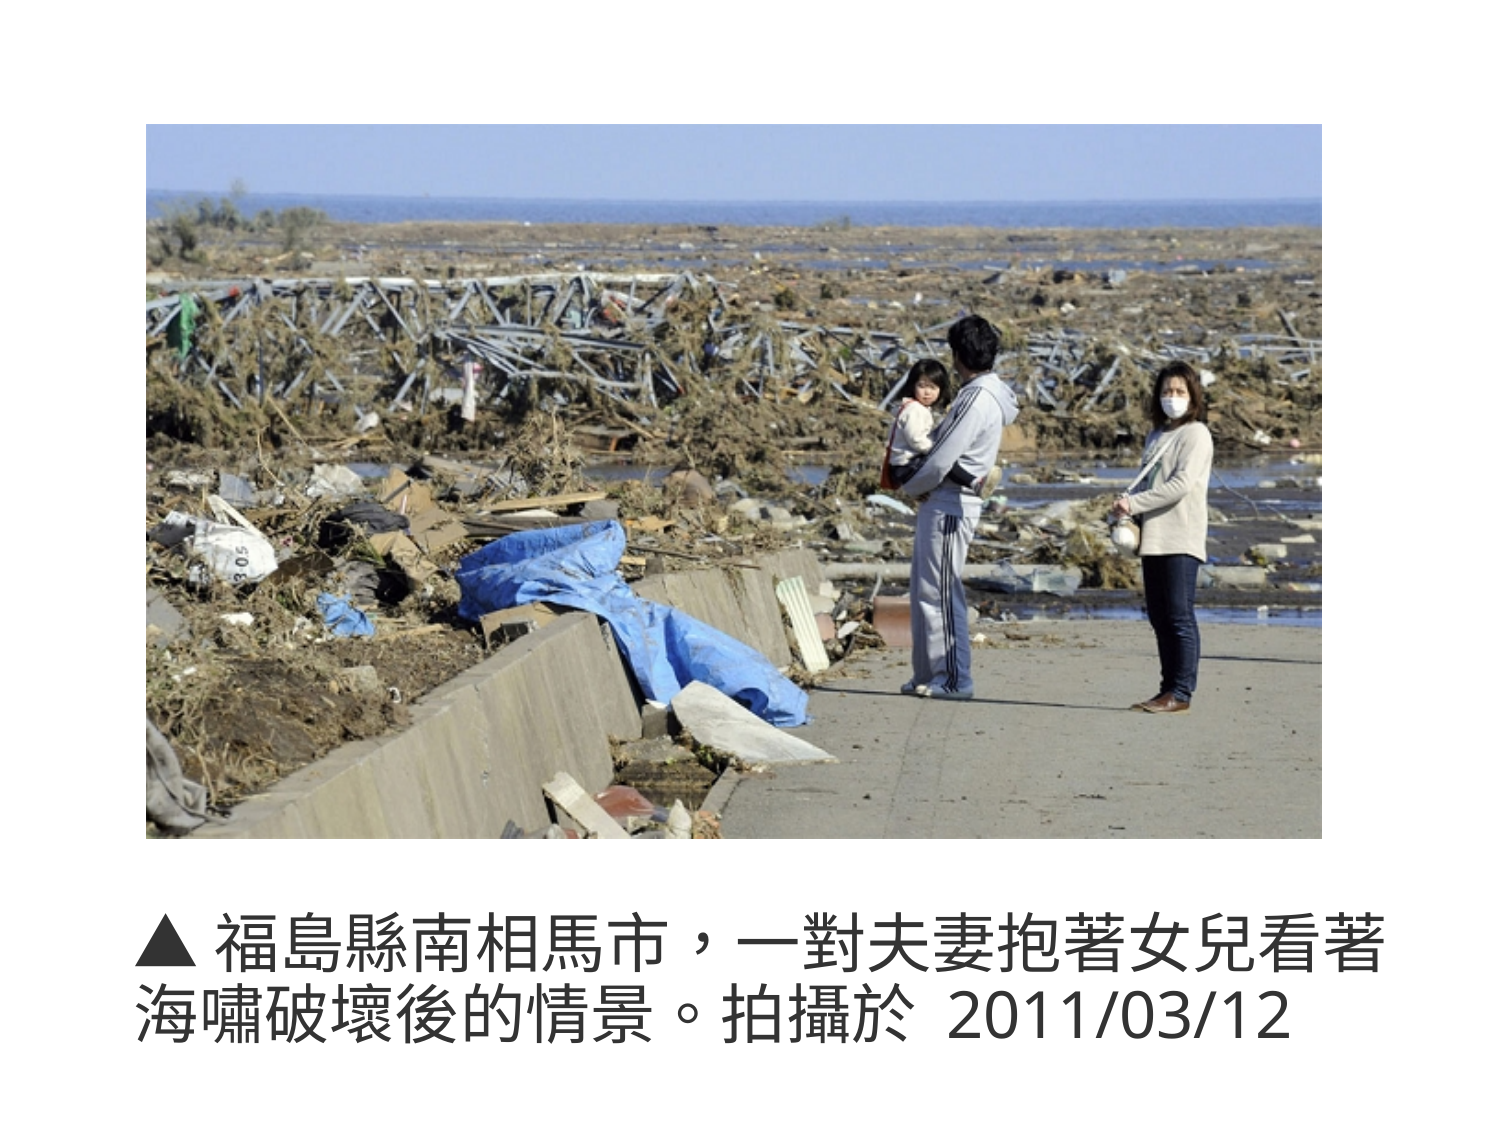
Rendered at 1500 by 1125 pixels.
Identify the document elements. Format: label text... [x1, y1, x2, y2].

title ▲福島縣南相馬市，一對夫妻抱著女兒看著海嘯破壞後的情景。拍攝於 2011/03/12 [118, 873, 1413, 1091]
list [146, 124, 1322, 839]
